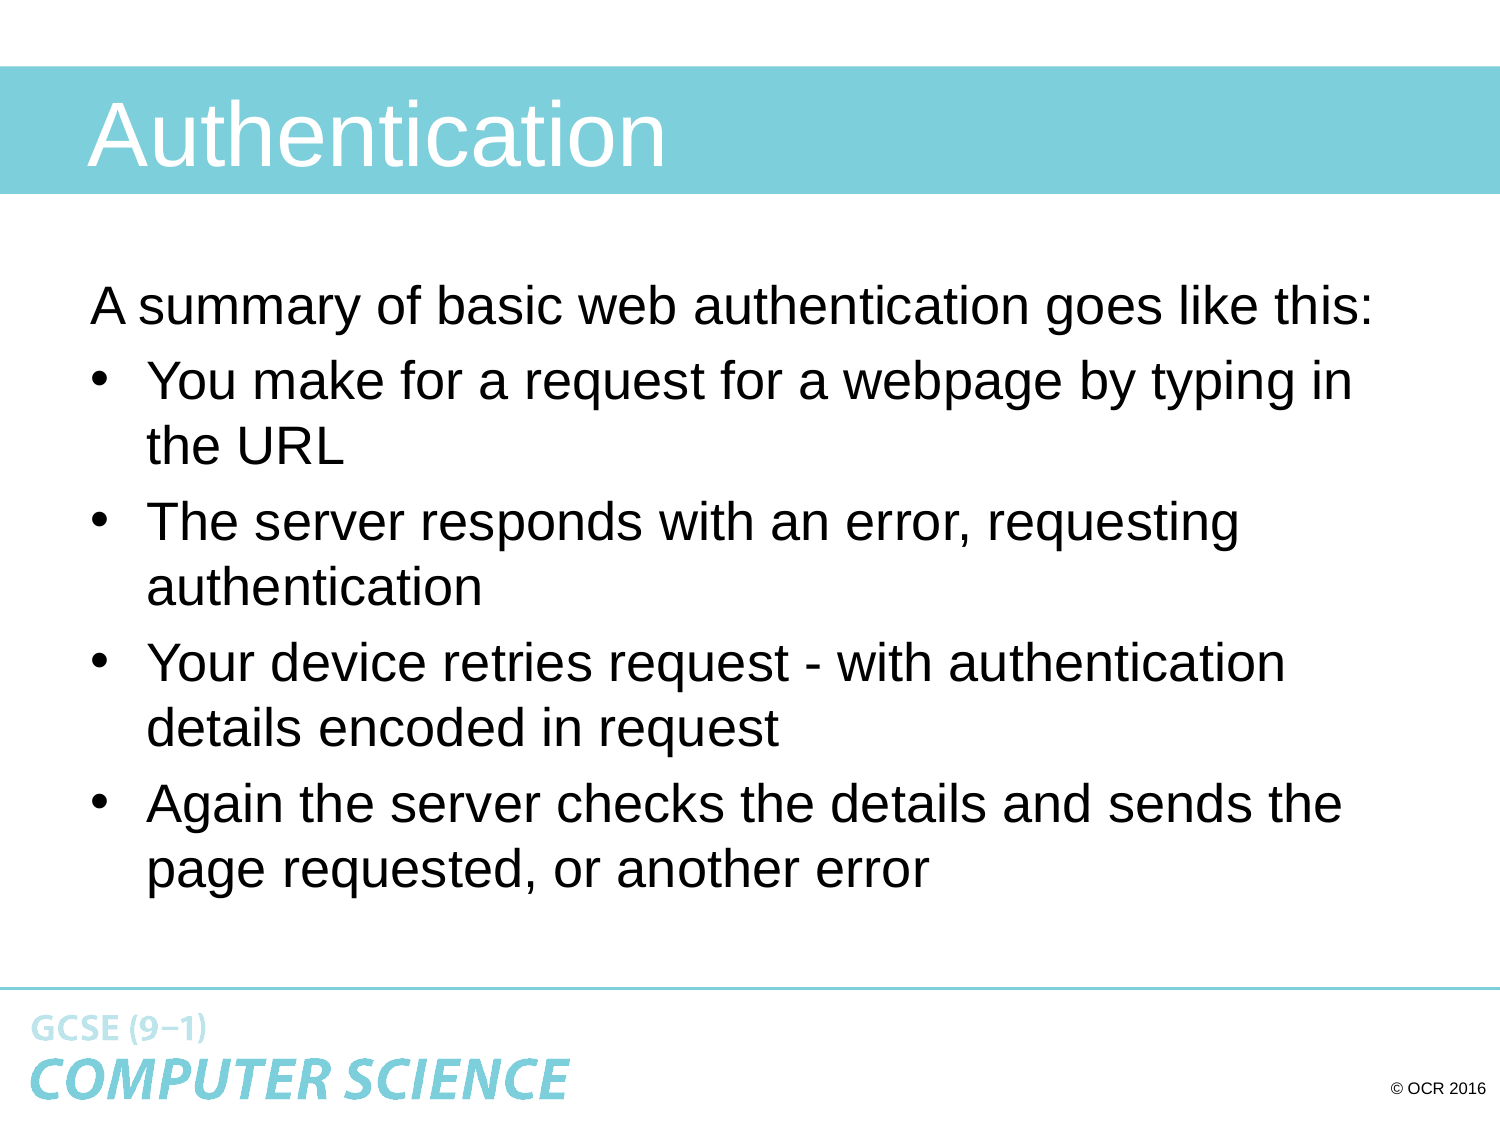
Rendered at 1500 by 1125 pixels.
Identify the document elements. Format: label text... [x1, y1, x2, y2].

list A summary of basic web authentication goes like this: You make for a request for a webpage by typing in the URL The server responds with an error, requesting authentication Your device retries request - with authentication details encoded in request Again the server checks the details and sends the page requested, or another error [75, 262, 1425, 965]
picture [0, 987, 1500, 1124]
title Authentication [0, 66, 1500, 194]
